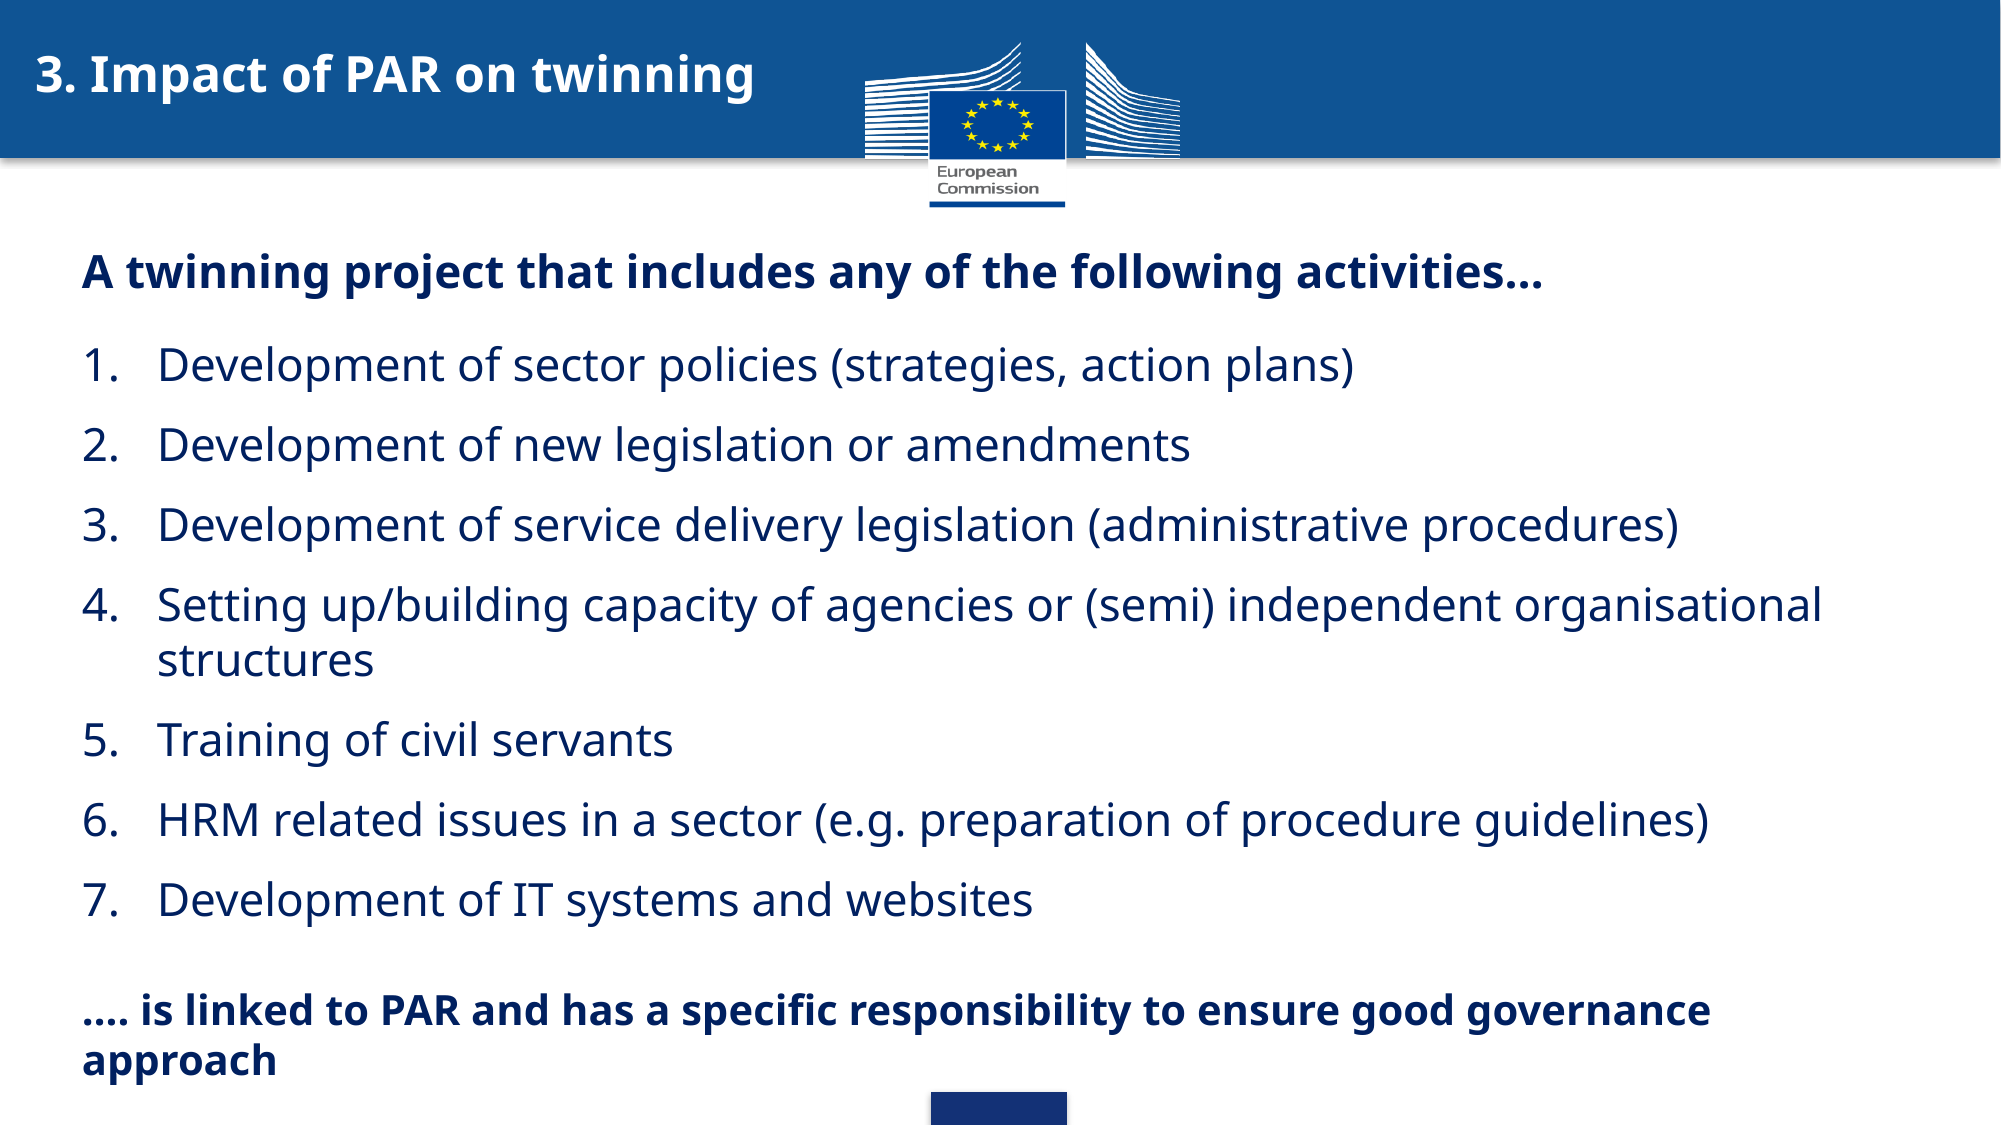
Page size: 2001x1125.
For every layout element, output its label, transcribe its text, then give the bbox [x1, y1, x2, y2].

list A twinning project that includes any of the following activities… Development of sector policies (strategies, action plans) Development of new legislation or amendments Development of service delivery legislation (administrative procedures) Setting up/building capacity of agencies or (semi) independent organisational structures Training of civil servants HRM related issues in a sector (e.g. preparation of procedure guidelines) Development of IT systems and websites …. is linked to PAR and has a specific responsibility to ensure good governance approach [66, 207, 1875, 1071]
picture [865, 42, 1180, 207]
text_box 3. Impact of PAR on twinning [19, 19, 977, 126]
